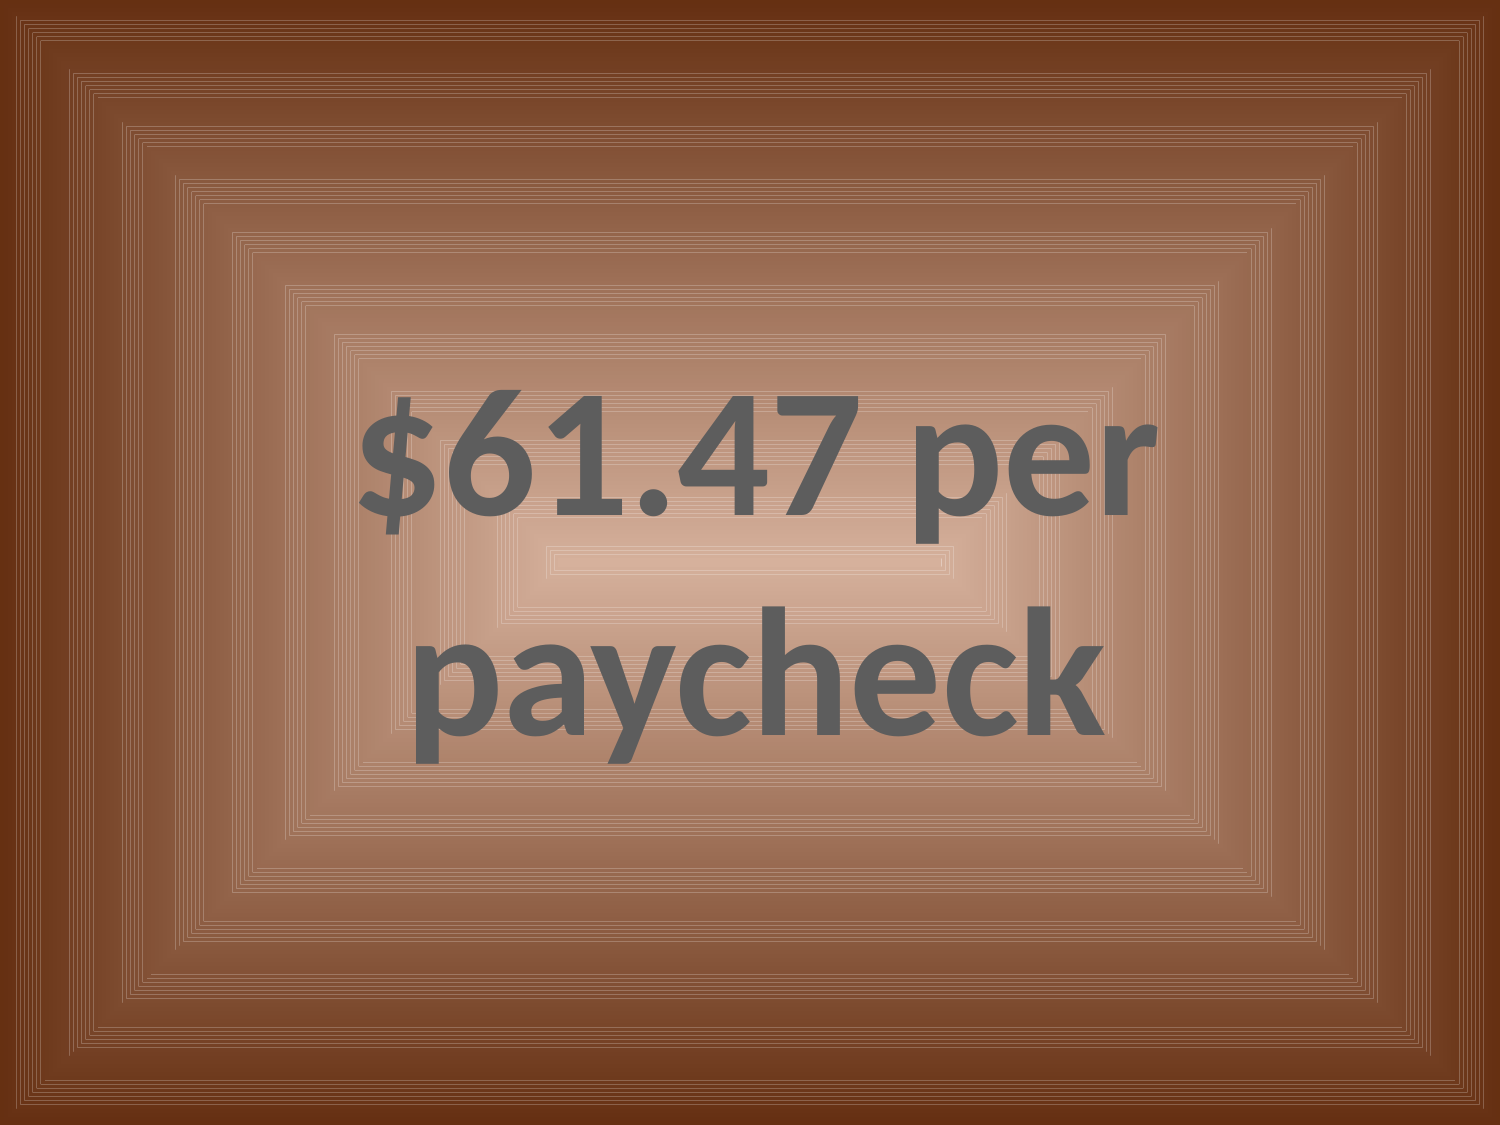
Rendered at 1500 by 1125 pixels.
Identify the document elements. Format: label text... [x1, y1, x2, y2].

text_box $61.47 per paycheck [137, 324, 1375, 780]
